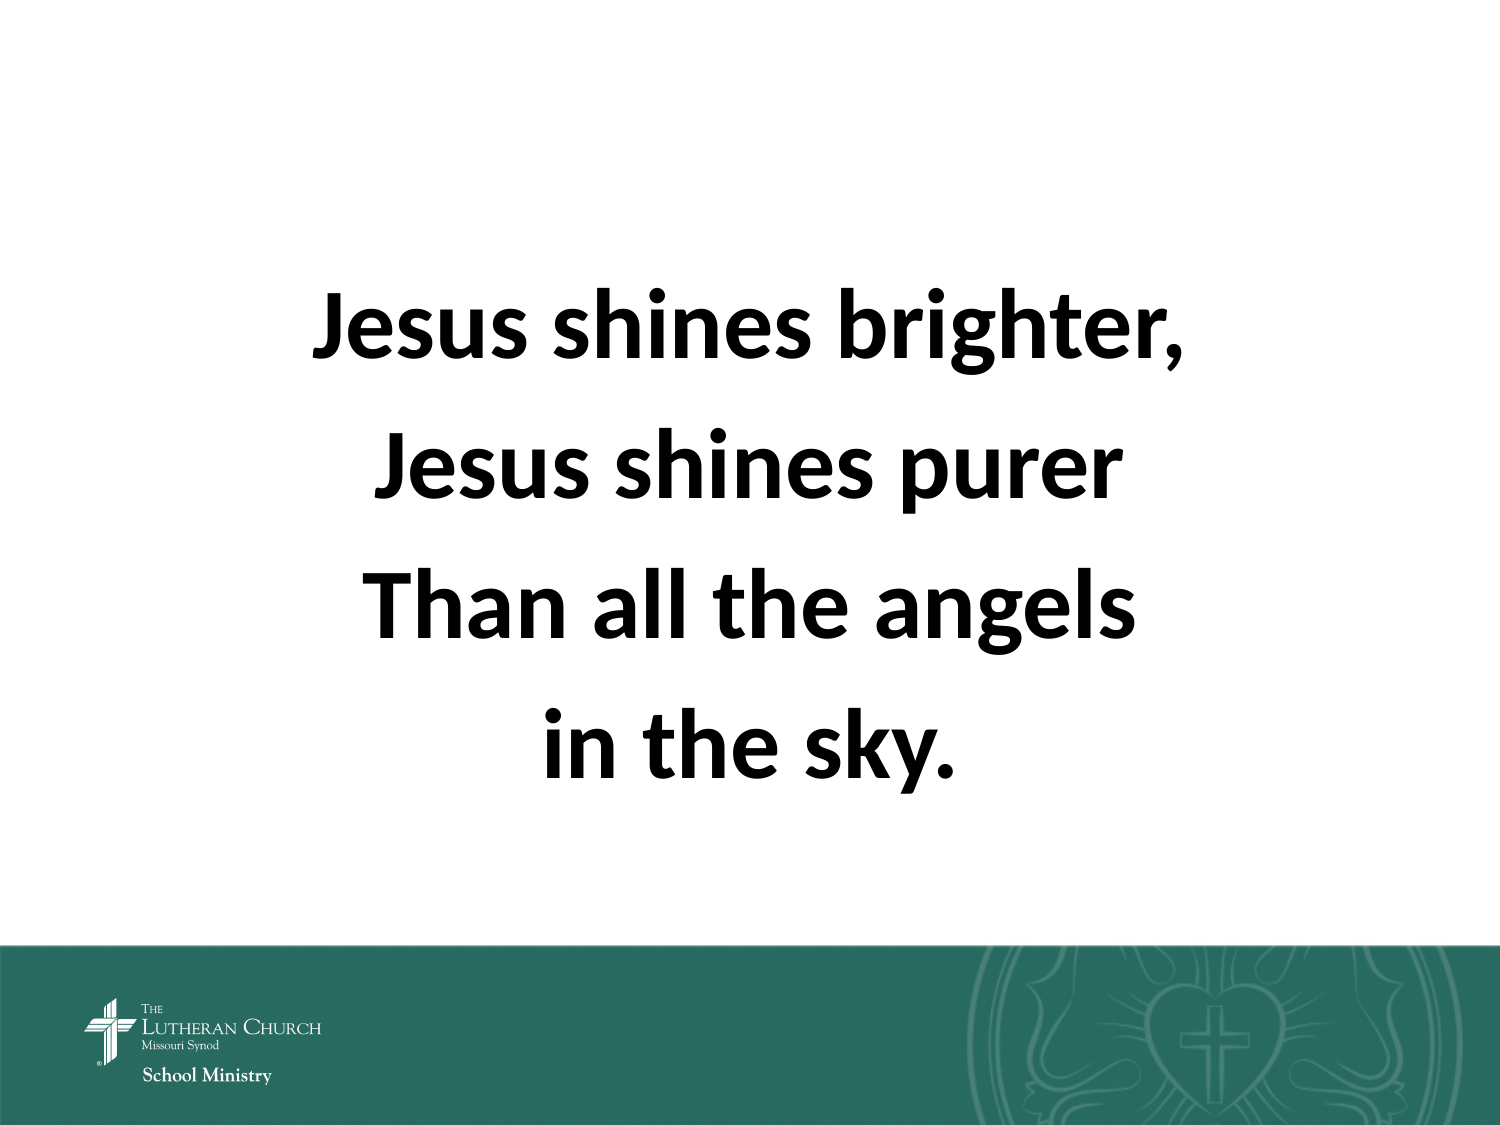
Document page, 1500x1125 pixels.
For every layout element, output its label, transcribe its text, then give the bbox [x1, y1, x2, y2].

list Jesus shines brighter, Jesus shines purer Than all the angels in the sky. [73, 111, 1428, 975]
picture [0, 0, 1500, 1125]
